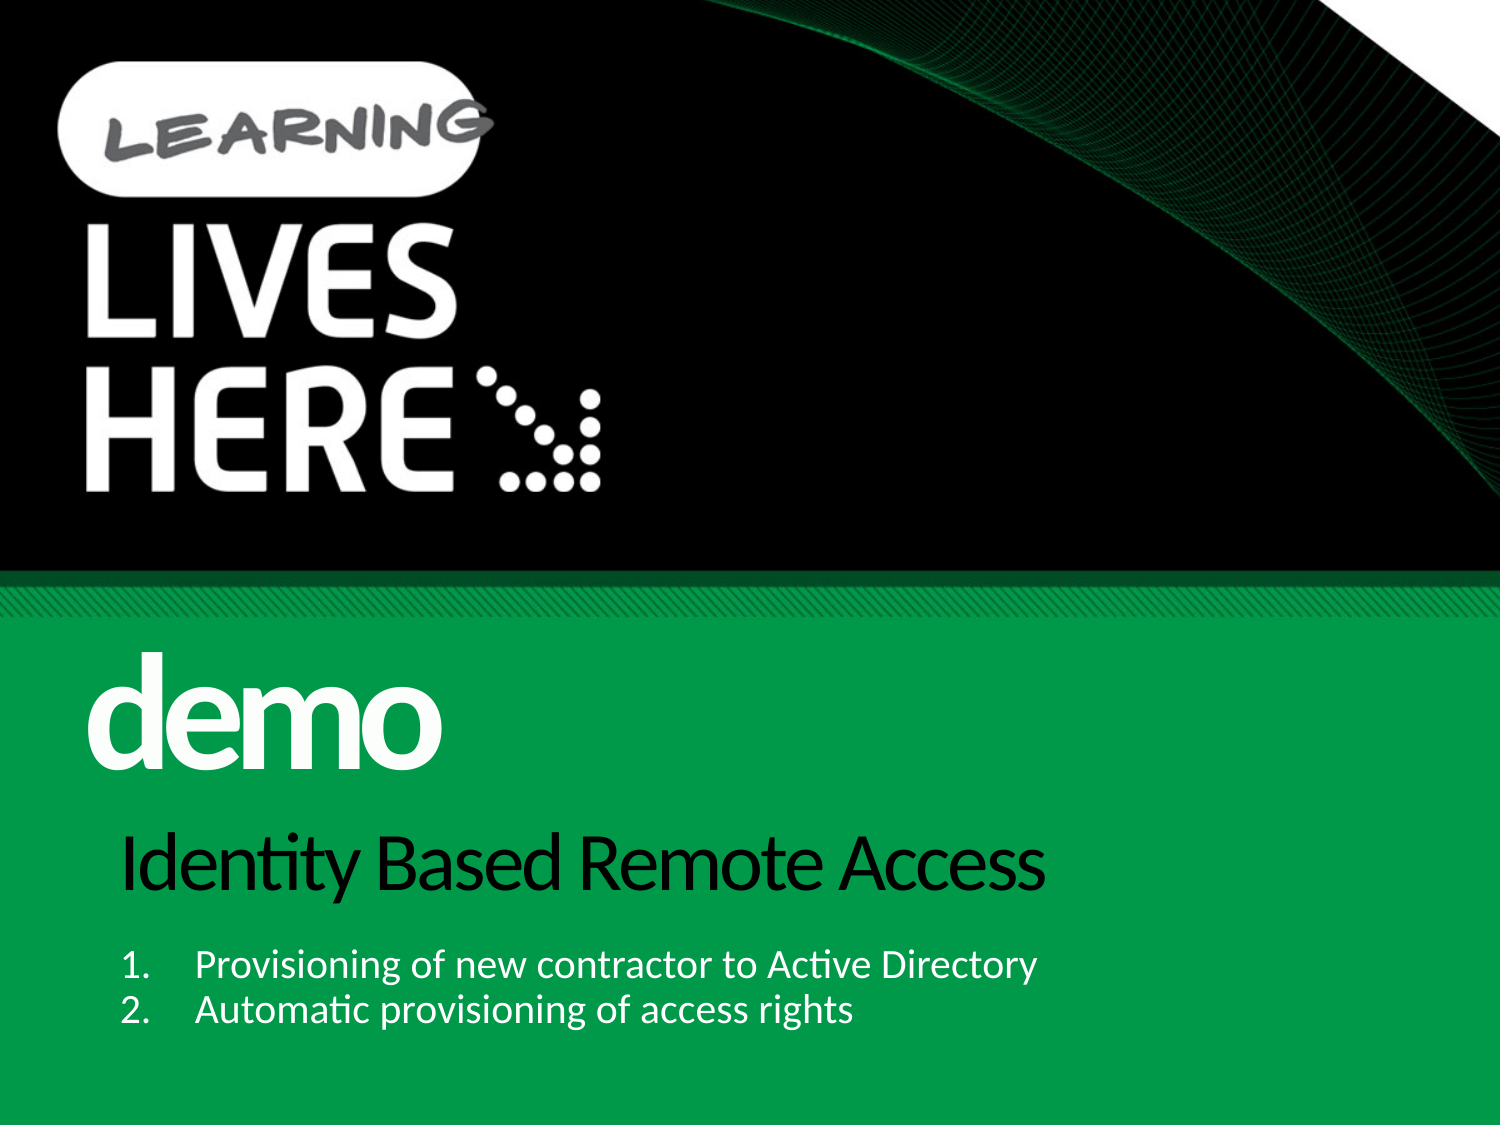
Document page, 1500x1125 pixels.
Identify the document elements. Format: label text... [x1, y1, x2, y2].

subtitle Provisioning of new contractor to Active Directory Automatic provisioning of access rights [119, 942, 1236, 1019]
picture [0, 0, 1500, 1125]
title Identity Based Remote Access [119, 818, 1375, 943]
list demo [83, 625, 1344, 800]
